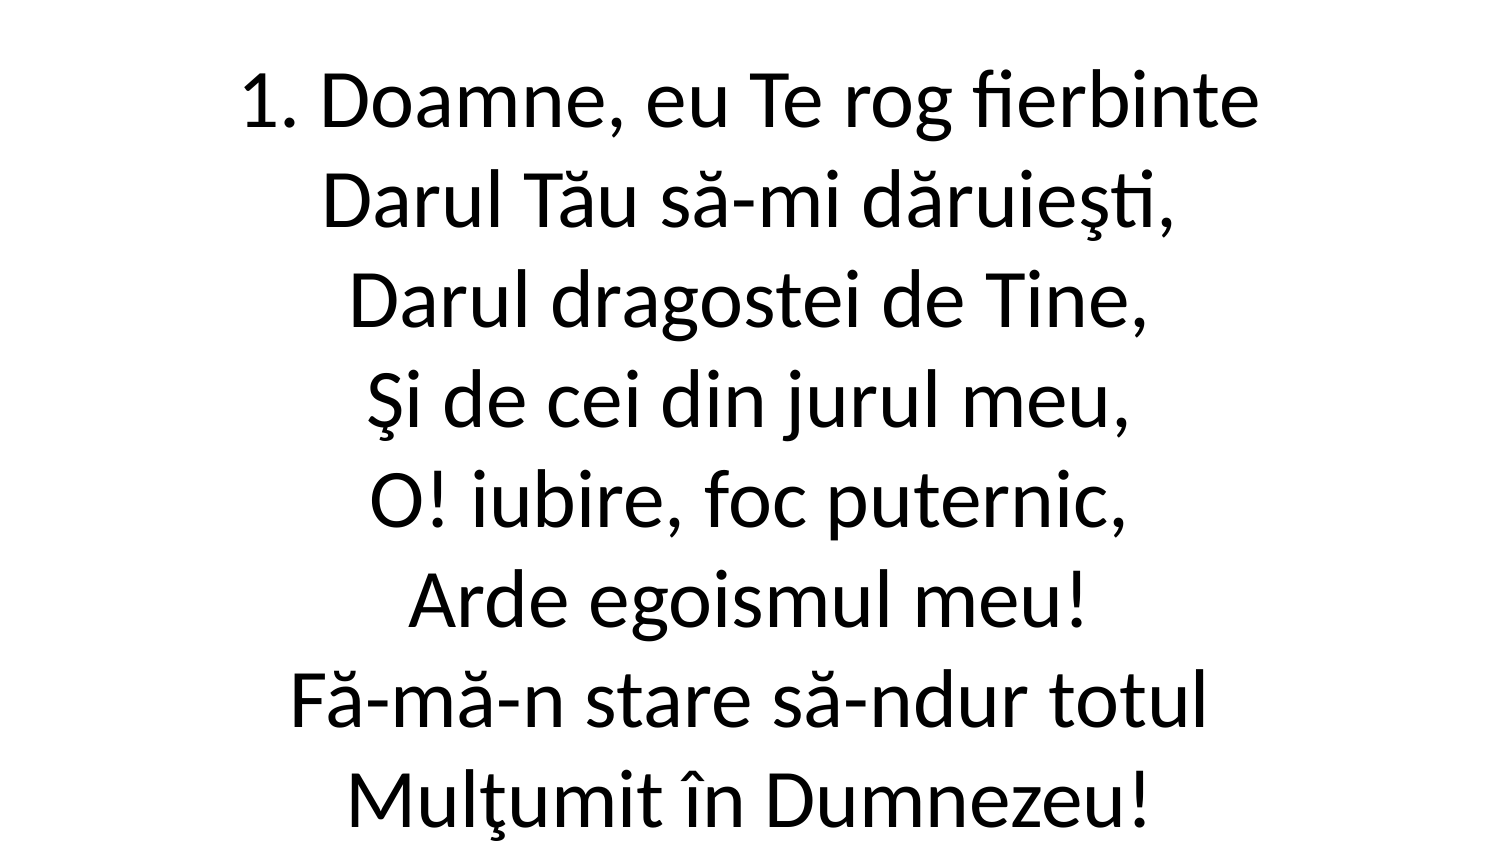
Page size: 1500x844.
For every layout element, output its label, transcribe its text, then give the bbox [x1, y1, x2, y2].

text_box 1. Doamne, eu Te rog fierbinte Darul Tău să-mi dăruieşti, Darul dragostei de Tine, Şi de cei din jurul meu, O! iubire, foc puternic, Arde egoismul meu! Fă-mă-n stare să-ndur totul Mulţumit în Dumnezeu! [222, 0, 1278, 844]
